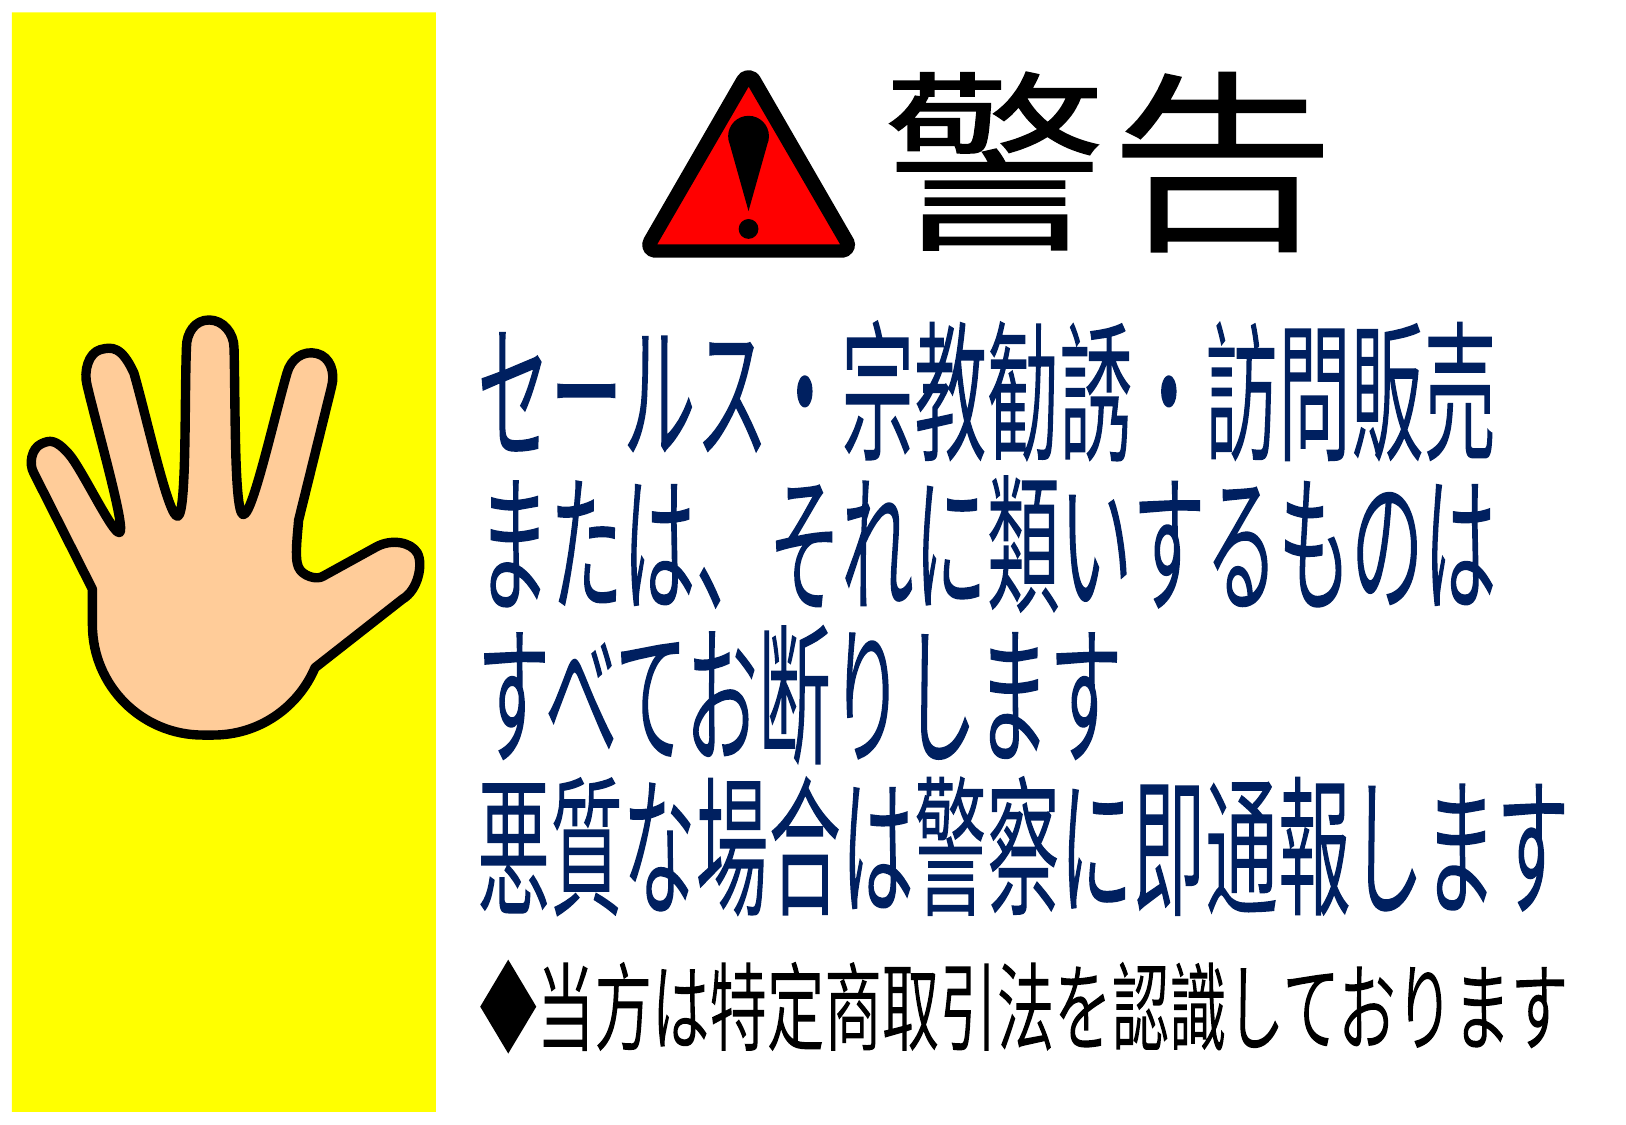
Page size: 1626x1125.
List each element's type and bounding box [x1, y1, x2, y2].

text_box [31, 319, 420, 736]
text_box [10, 10, 438, 1114]
text_box [642, 70, 855, 258]
text_box [479, 319, 1565, 1054]
